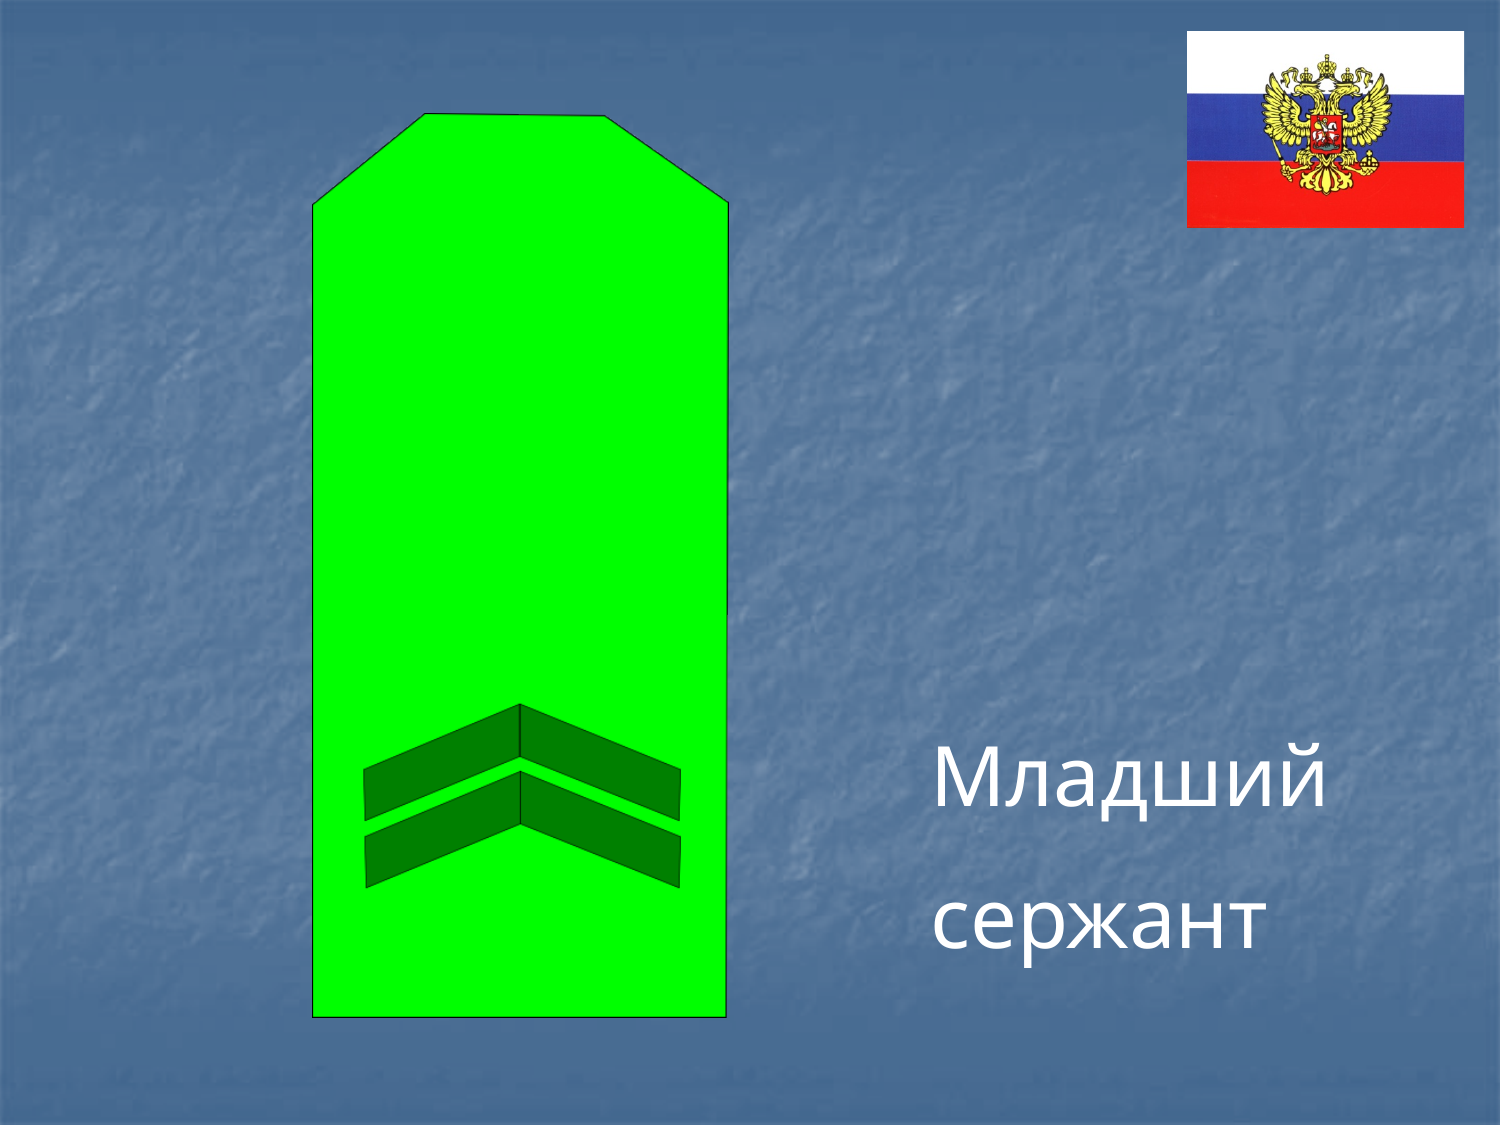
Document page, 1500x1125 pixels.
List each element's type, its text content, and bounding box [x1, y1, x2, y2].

picture [312, 113, 729, 1018]
picture [1186, 30, 1465, 228]
text_box Младший сержант [915, 716, 1424, 973]
